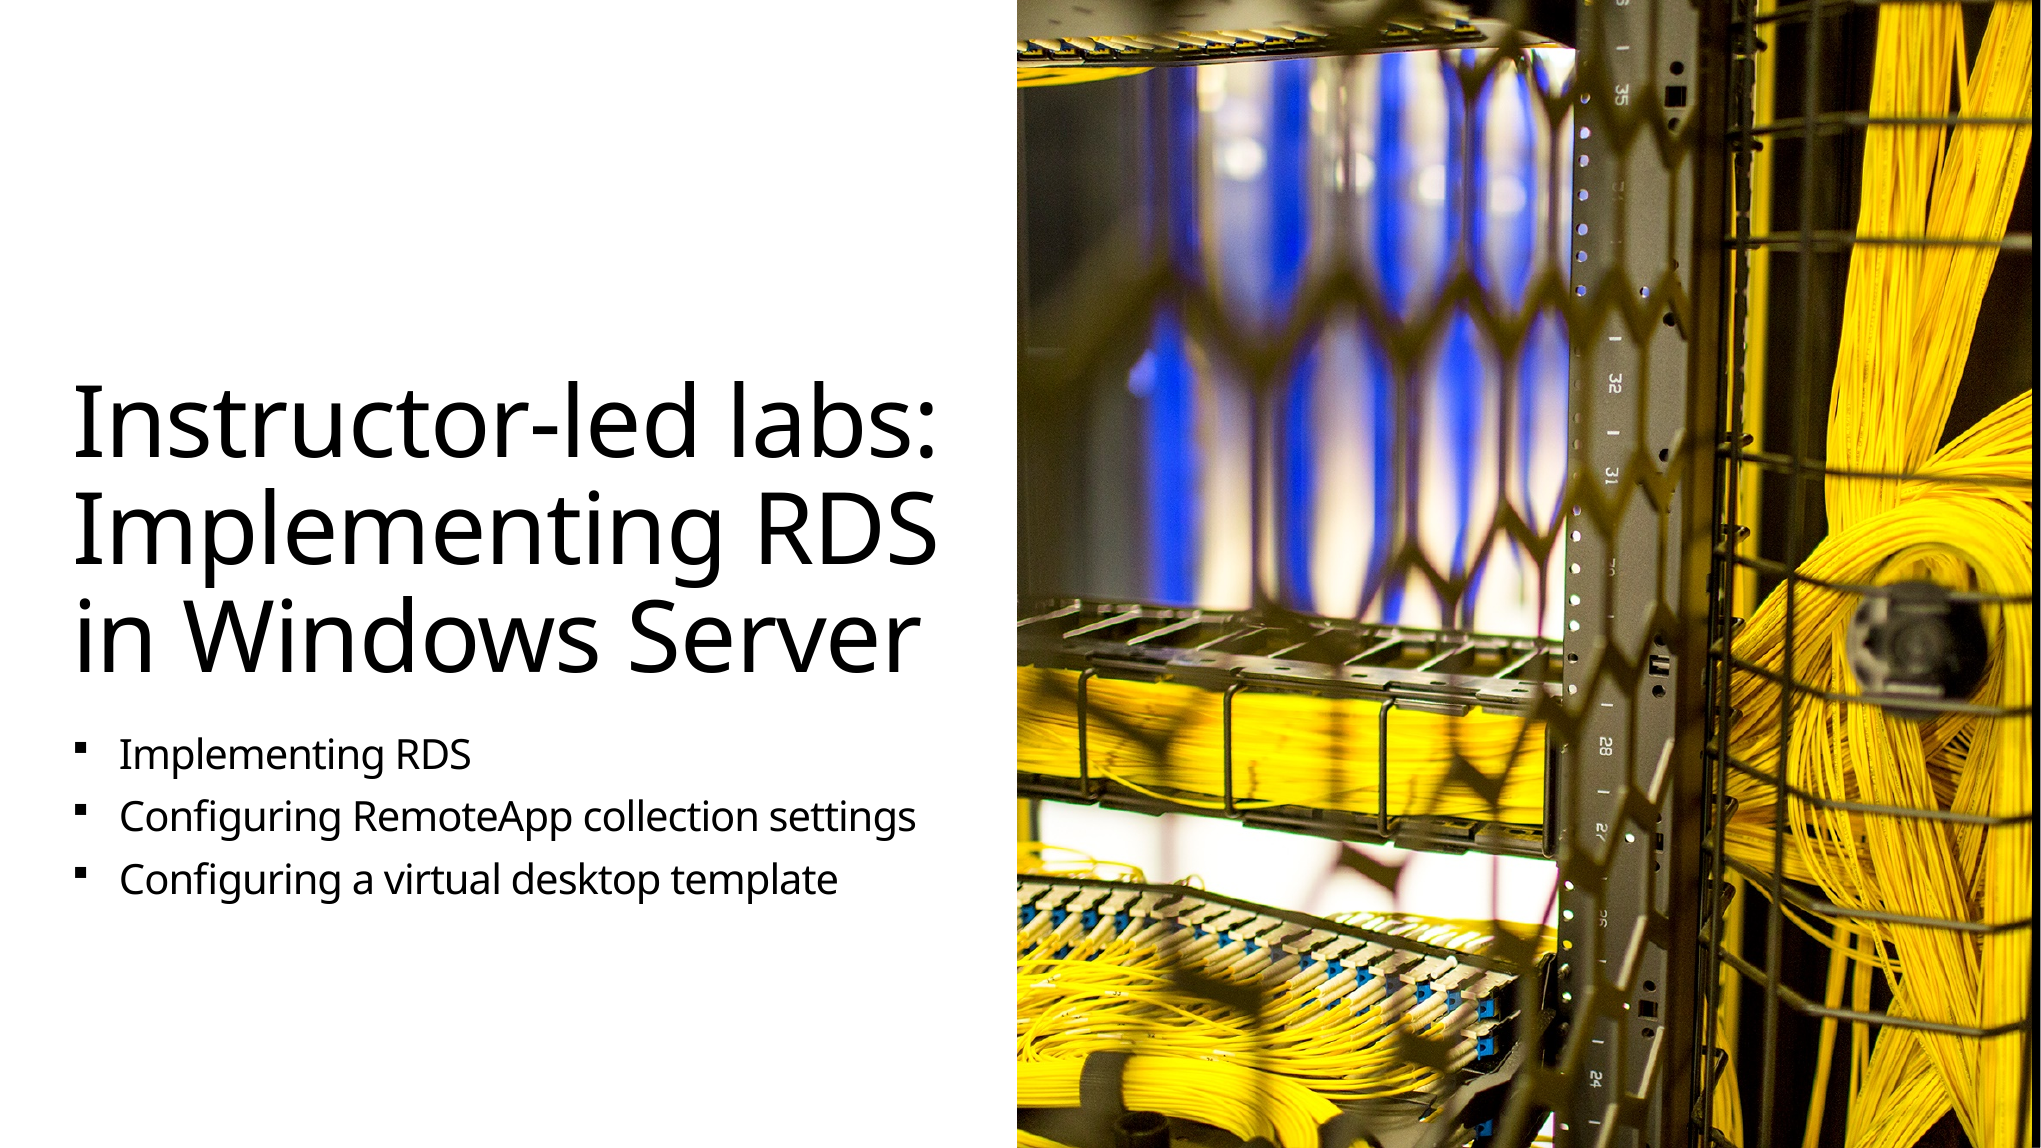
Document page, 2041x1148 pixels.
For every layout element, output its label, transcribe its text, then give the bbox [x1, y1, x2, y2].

subtitle Implementing RDS Configuring RemoteApp collection settings Configuring a virtual desktop template [71, 727, 981, 1005]
title Instructor-led labs: Implementing RDS in Windows Server [71, 424, 981, 725]
picture [1017, 0, 2032, 1148]
